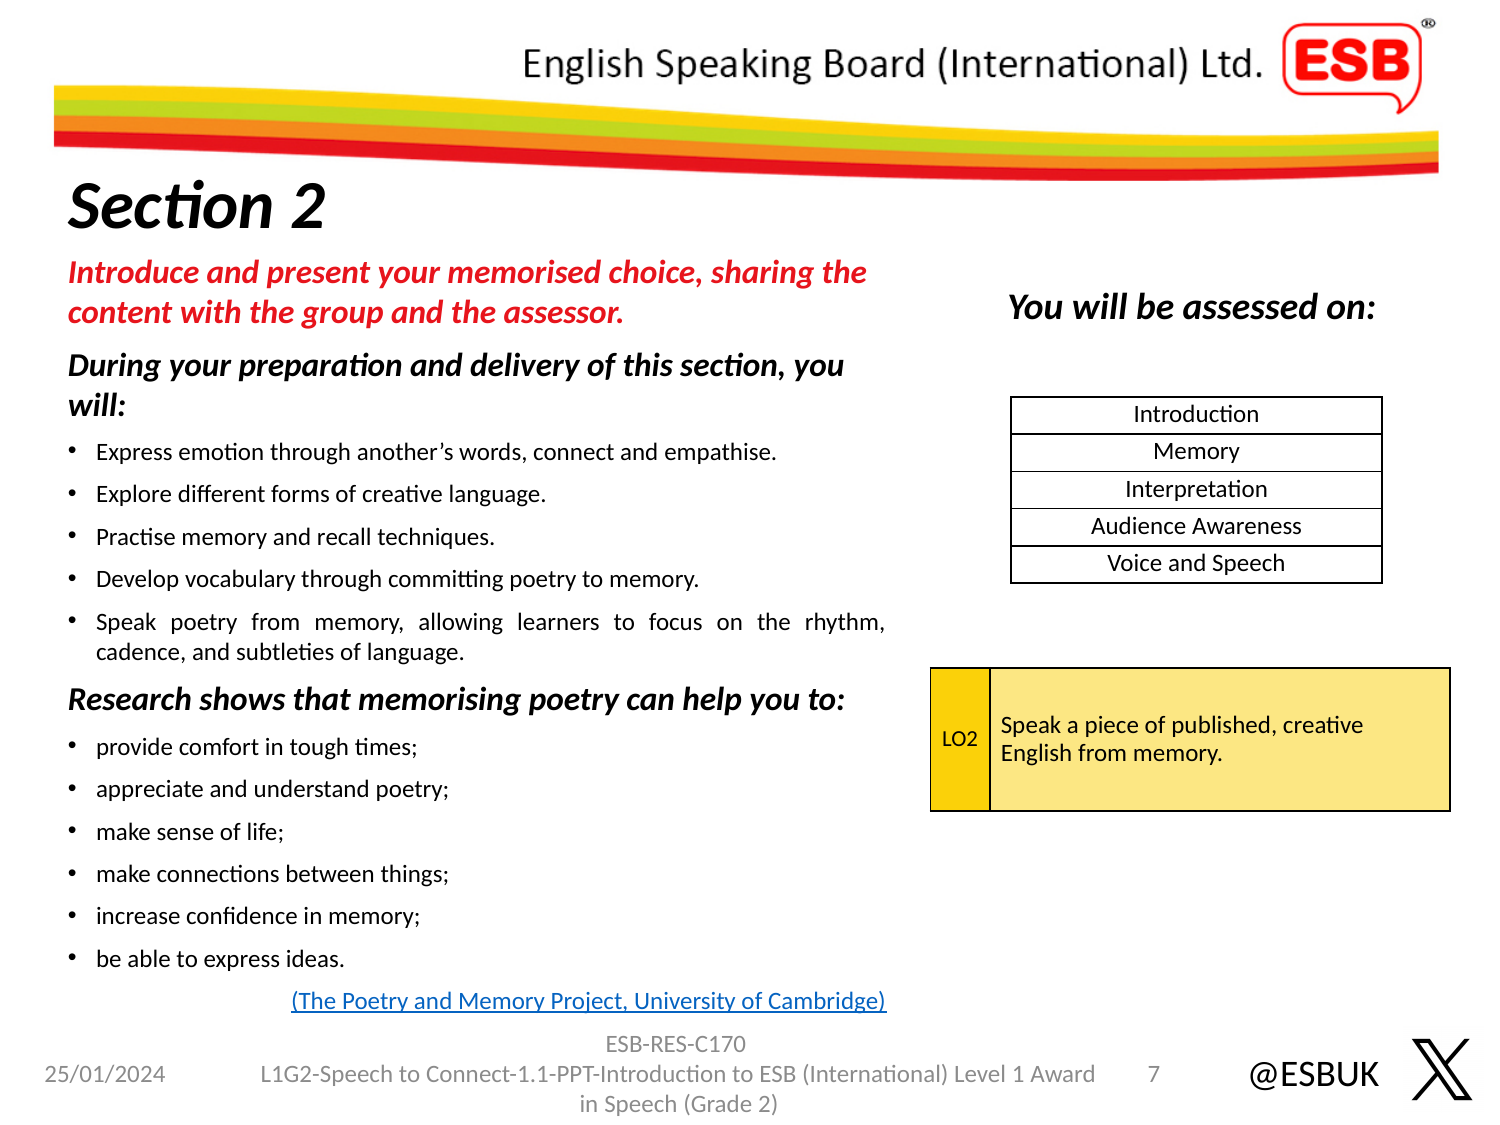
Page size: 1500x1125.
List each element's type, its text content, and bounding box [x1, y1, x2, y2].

text_box You will be assessed on: [902, 274, 1392, 335]
picture [0, 0, 1500, 189]
footer ESB-RES-C170 L1G2-Speech to Connect-1.1-PPT-Introduction to ESB (International) Level 1 Award in Speech (Grade 2) [242, 1042, 930, 1103]
table_header LO2 [931, 669, 989, 810]
slide_number 7 [930, 1042, 1176, 1103]
table_cell Audience Awareness [1012, 509, 1381, 545]
picture [1403, 1026, 1484, 1113]
table_cell Memory [1012, 435, 1381, 471]
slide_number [29, 1042, 242, 1103]
text_box Introduce and present your memorised choice, sharing the content with the group and the assessor. During your preparation and delivery of this section, you will: Express emotion through another’s words, connect and empathise. Explore different forms of creative language. Practise memory and recall techniques. Develop vocabulary through committing poetry to memory. Speak poetry from memory, allowing learners to focus on the rhythm, cadence, and subtleties of language. Research shows that memorising poetry can help you to: provide comfort in tough times; appreciate and understand poetry; make sense of life; make connections between things; increase confidence in memory; be able to express ideas. (The Poetry and Memory Project, University of Cambridge) [53, 243, 902, 1053]
table_cell Voice and Speech [1012, 547, 1381, 582]
table_header Speak a piece of published, creative English from memory. [991, 669, 1449, 810]
title Section 2 [53, 137, 1347, 274]
table_header Introduction [1012, 398, 1381, 433]
table_cell Interpretation [1012, 472, 1381, 508]
